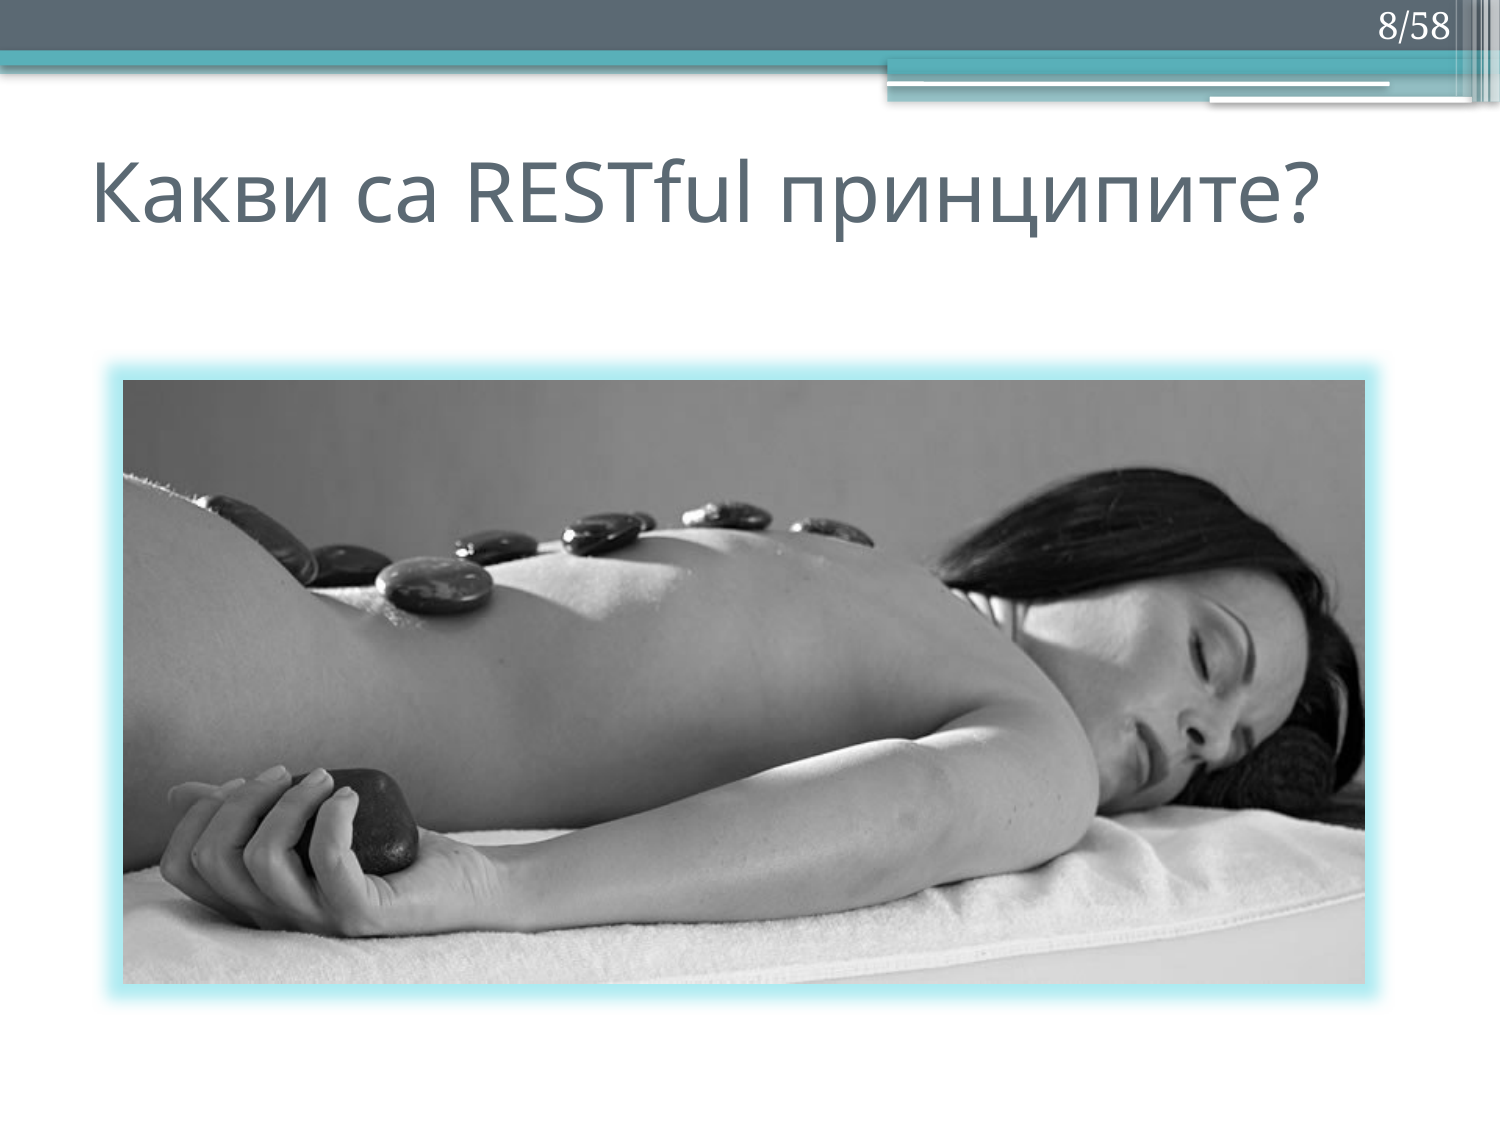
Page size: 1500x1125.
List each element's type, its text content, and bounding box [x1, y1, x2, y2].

slide_number 8/58 [1305, 0, 1466, 61]
picture [123, 380, 1365, 984]
title Какви са RESTful принципите? [75, 101, 1425, 277]
